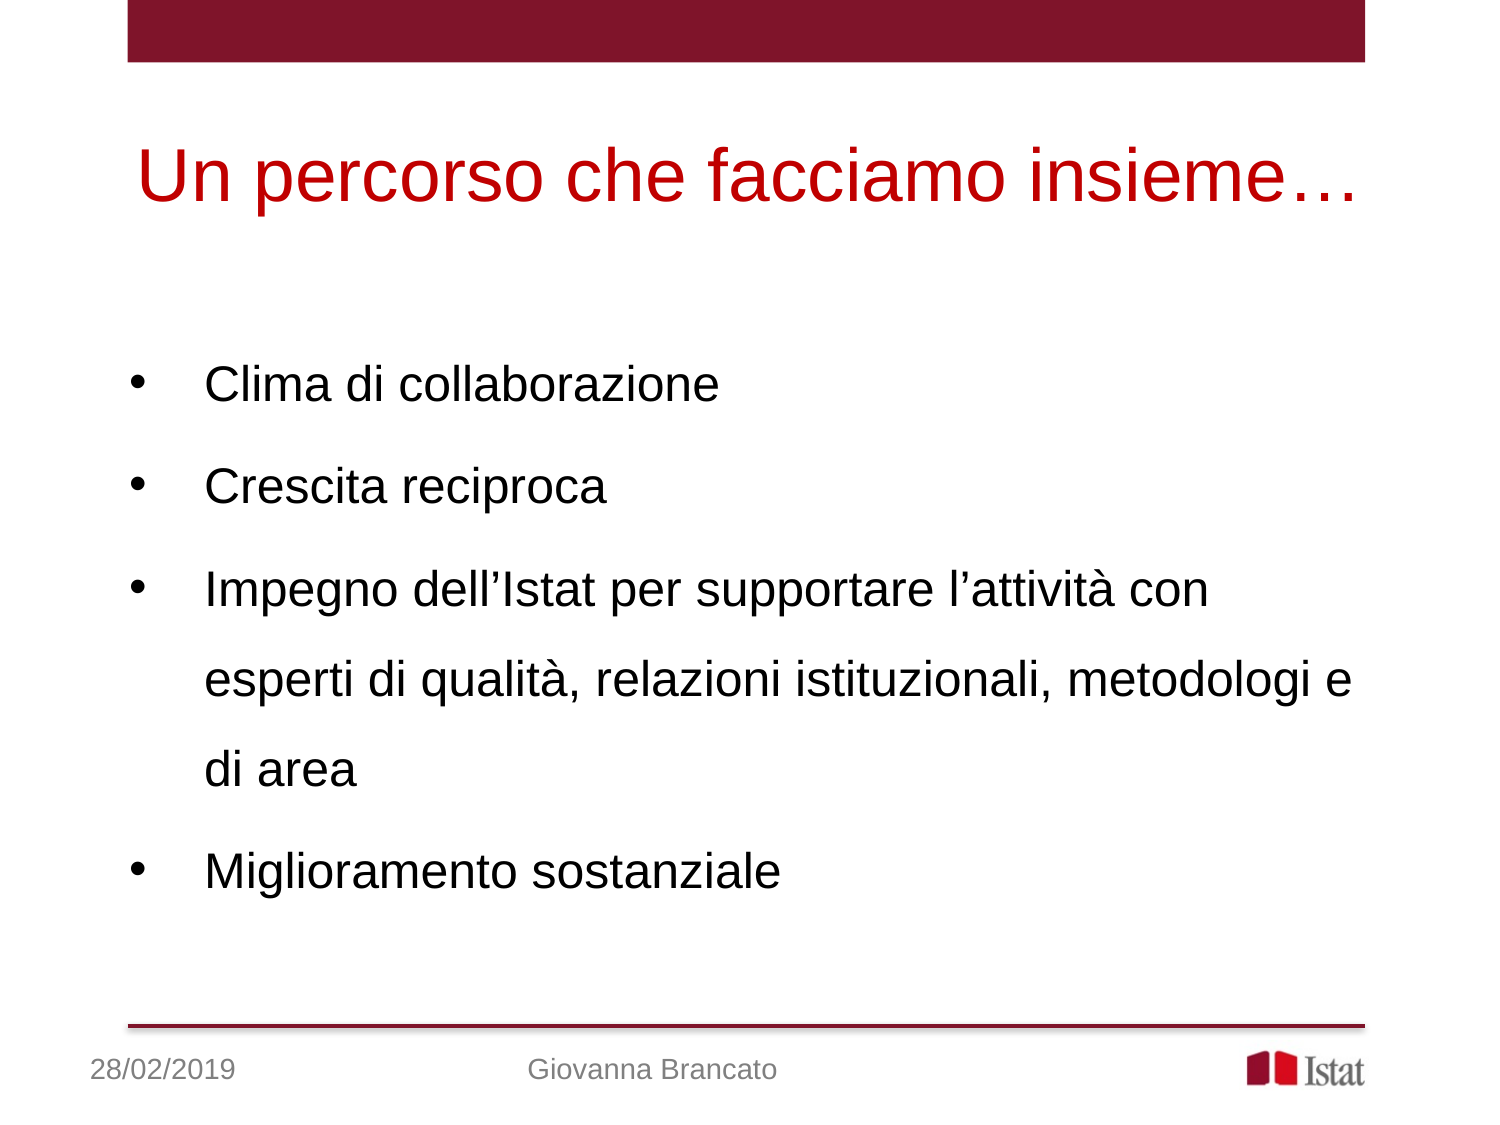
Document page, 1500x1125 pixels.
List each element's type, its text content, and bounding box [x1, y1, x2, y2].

picture [1239, 1040, 1373, 1097]
text_box Clima di collaborazione Crescita reciproca Impegno dell’Istat per supportare l’attività con esperti di qualità, relazioni istituzionali, metodologi e di area Miglioramento sostanziale [114, 313, 1386, 906]
text_box Un percorso che facciamo insieme… [74, 118, 1425, 262]
footer Giovanna Brancato [512, 1042, 988, 1103]
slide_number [75, 1042, 479, 1103]
